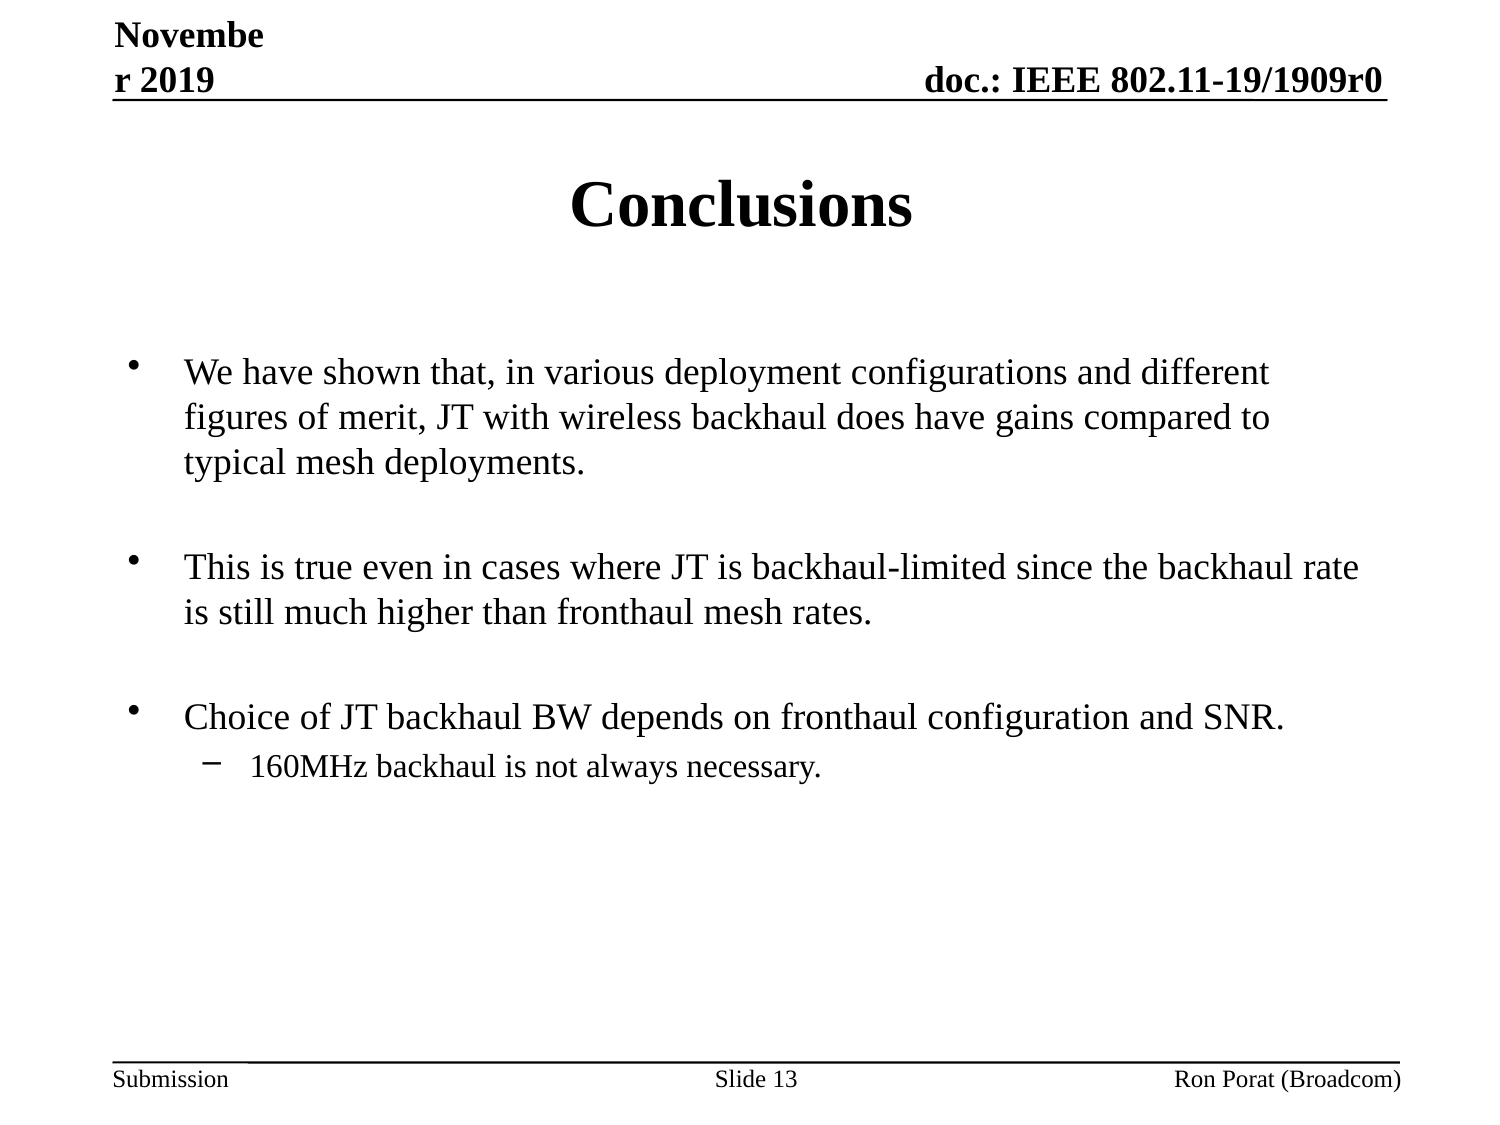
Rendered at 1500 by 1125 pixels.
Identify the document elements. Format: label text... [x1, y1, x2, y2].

title Conclusions [112, 112, 1388, 287]
list We have shown that, in various deployment configurations and different figures of merit, JT with wireless backhaul does have gains compared to typical mesh deployments. This is true even in cases where JT is backhaul-limited since the backhaul rate is still much higher than fronthaul mesh rates. Choice of JT backhaul BW depends on fronthaul configuration and SNR. 160MHz backhaul is not always necessary. [112, 287, 1388, 963]
slide_number Slide 13 [712, 1061, 800, 1093]
footer Ron Porat (Broadcom) [1170, 1061, 1402, 1093]
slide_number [114, 54, 270, 101]
